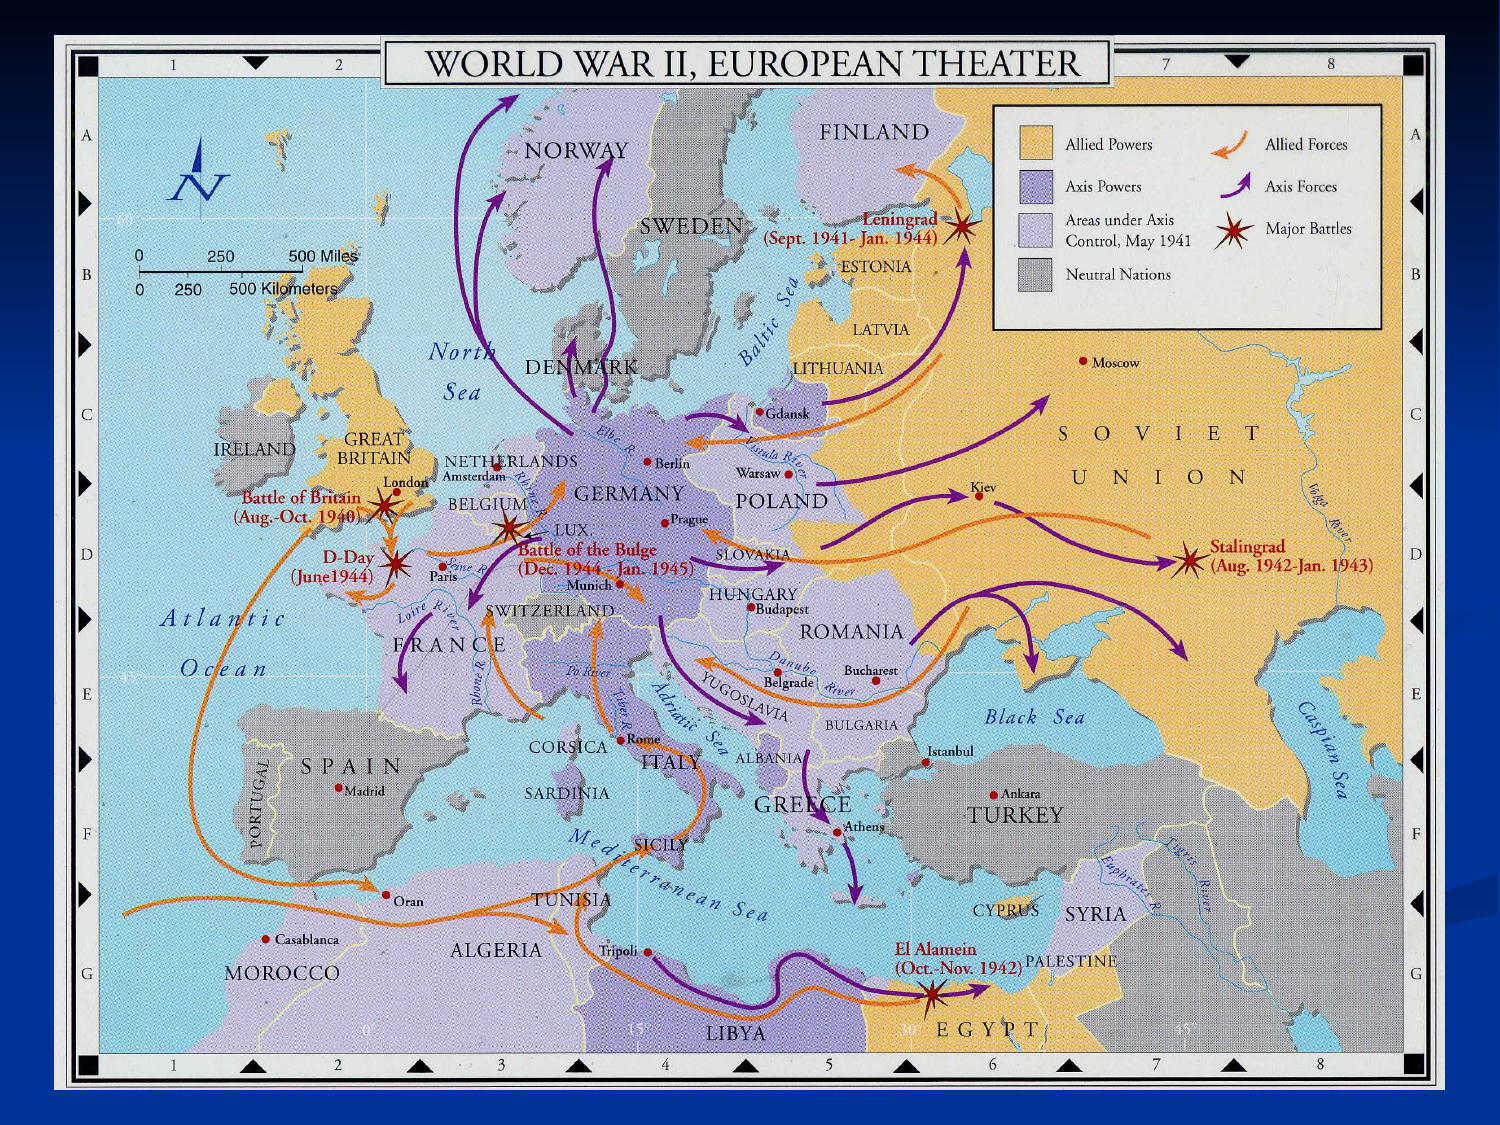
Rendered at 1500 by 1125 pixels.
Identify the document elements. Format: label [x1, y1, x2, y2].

picture [54, 35, 1446, 1090]
